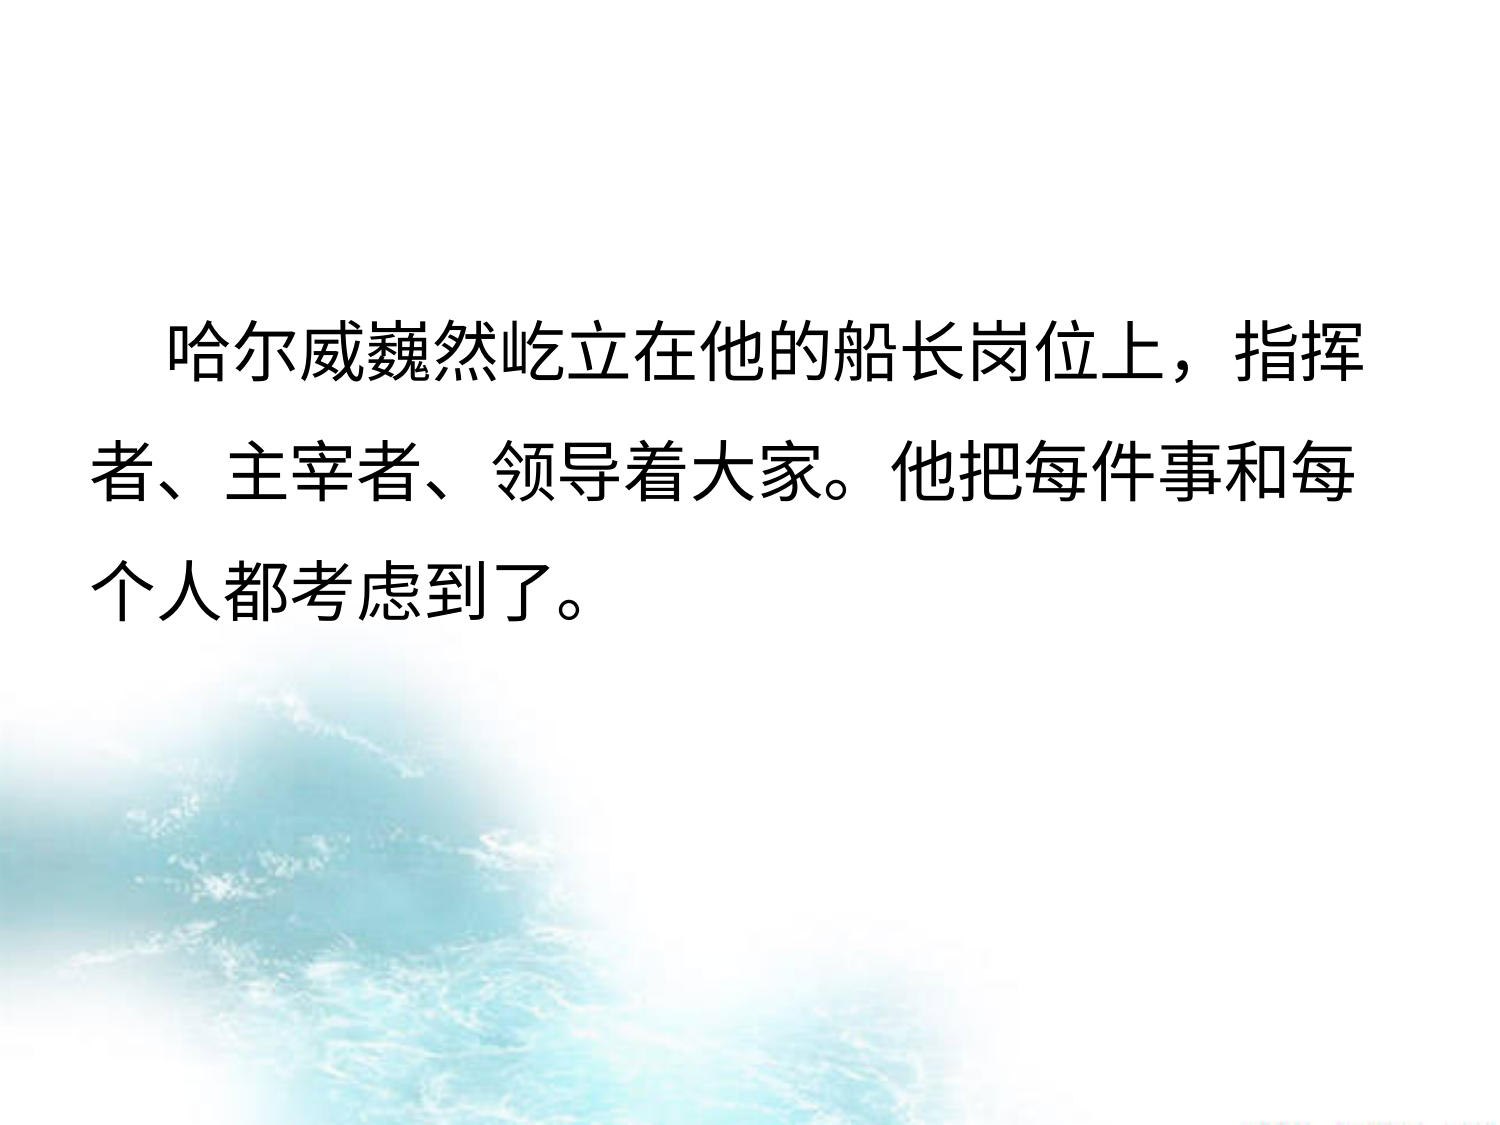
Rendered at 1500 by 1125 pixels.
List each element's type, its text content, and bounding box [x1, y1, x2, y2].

picture [0, 0, 1500, 1125]
list 哈尔威巍然屹立在他的船长岗位上，指挥者、主宰者、领导着大家。他把每件事和每个人都考虑到了。 [74, 262, 1426, 1006]
